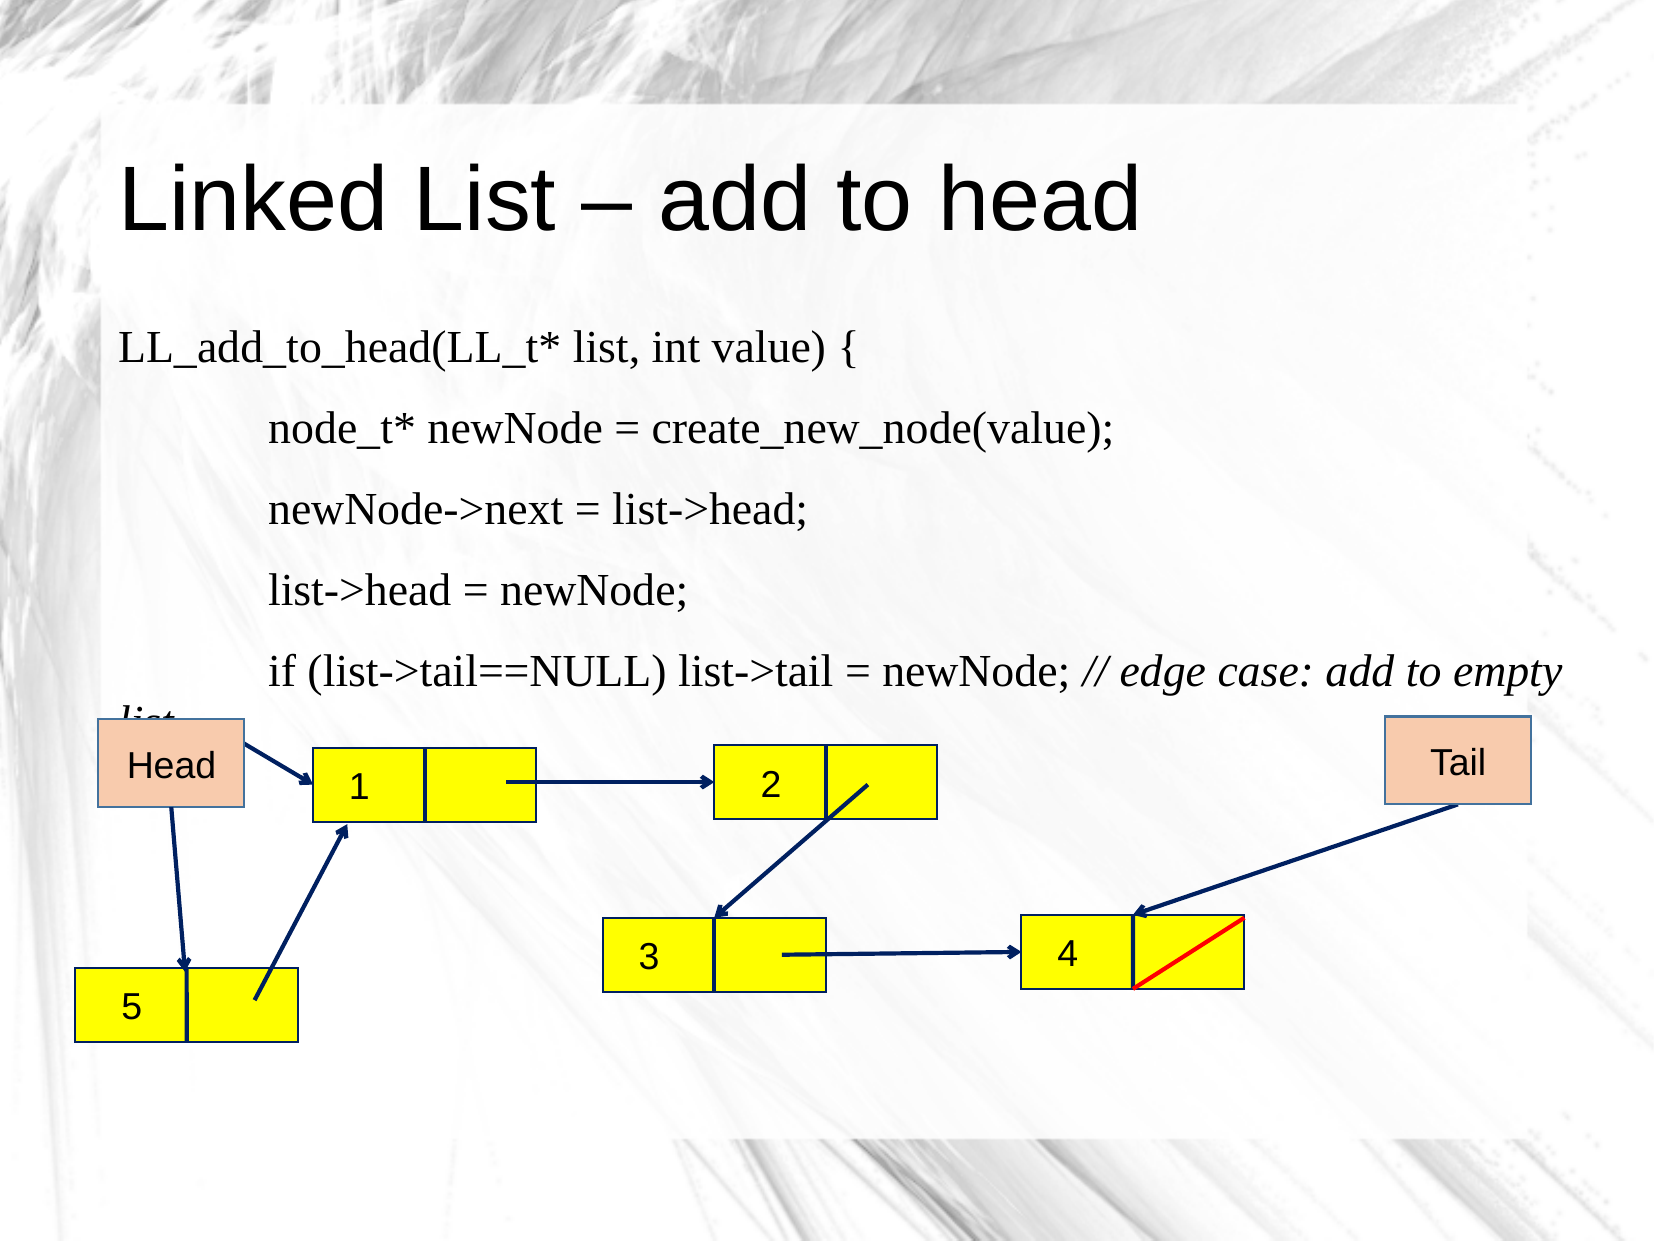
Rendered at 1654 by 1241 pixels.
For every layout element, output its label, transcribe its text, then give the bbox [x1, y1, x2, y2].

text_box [714, 784, 868, 918]
picture [0, 0, 1654, 1241]
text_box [1132, 917, 1245, 989]
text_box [313, 747, 537, 822]
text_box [240, 741, 314, 785]
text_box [1132, 804, 1458, 915]
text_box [602, 917, 826, 992]
list LL_add_to_head(LL_t* list, int value) { node_t* newNode = create_new_node(value); newNode->next = list->head; list->head = newNode; if (list->tail==NULL) list->tail = newNode; // edge case: add to empty list [118, 319, 1571, 1109]
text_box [781, 951, 1021, 955]
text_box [254, 824, 348, 1001]
text_box Head [98, 719, 245, 808]
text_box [714, 745, 938, 820]
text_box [75, 967, 299, 1042]
title Linked List – add to head [118, 112, 1506, 281]
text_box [171, 807, 185, 972]
text_box Tail [1384, 716, 1532, 805]
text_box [1021, 914, 1245, 989]
